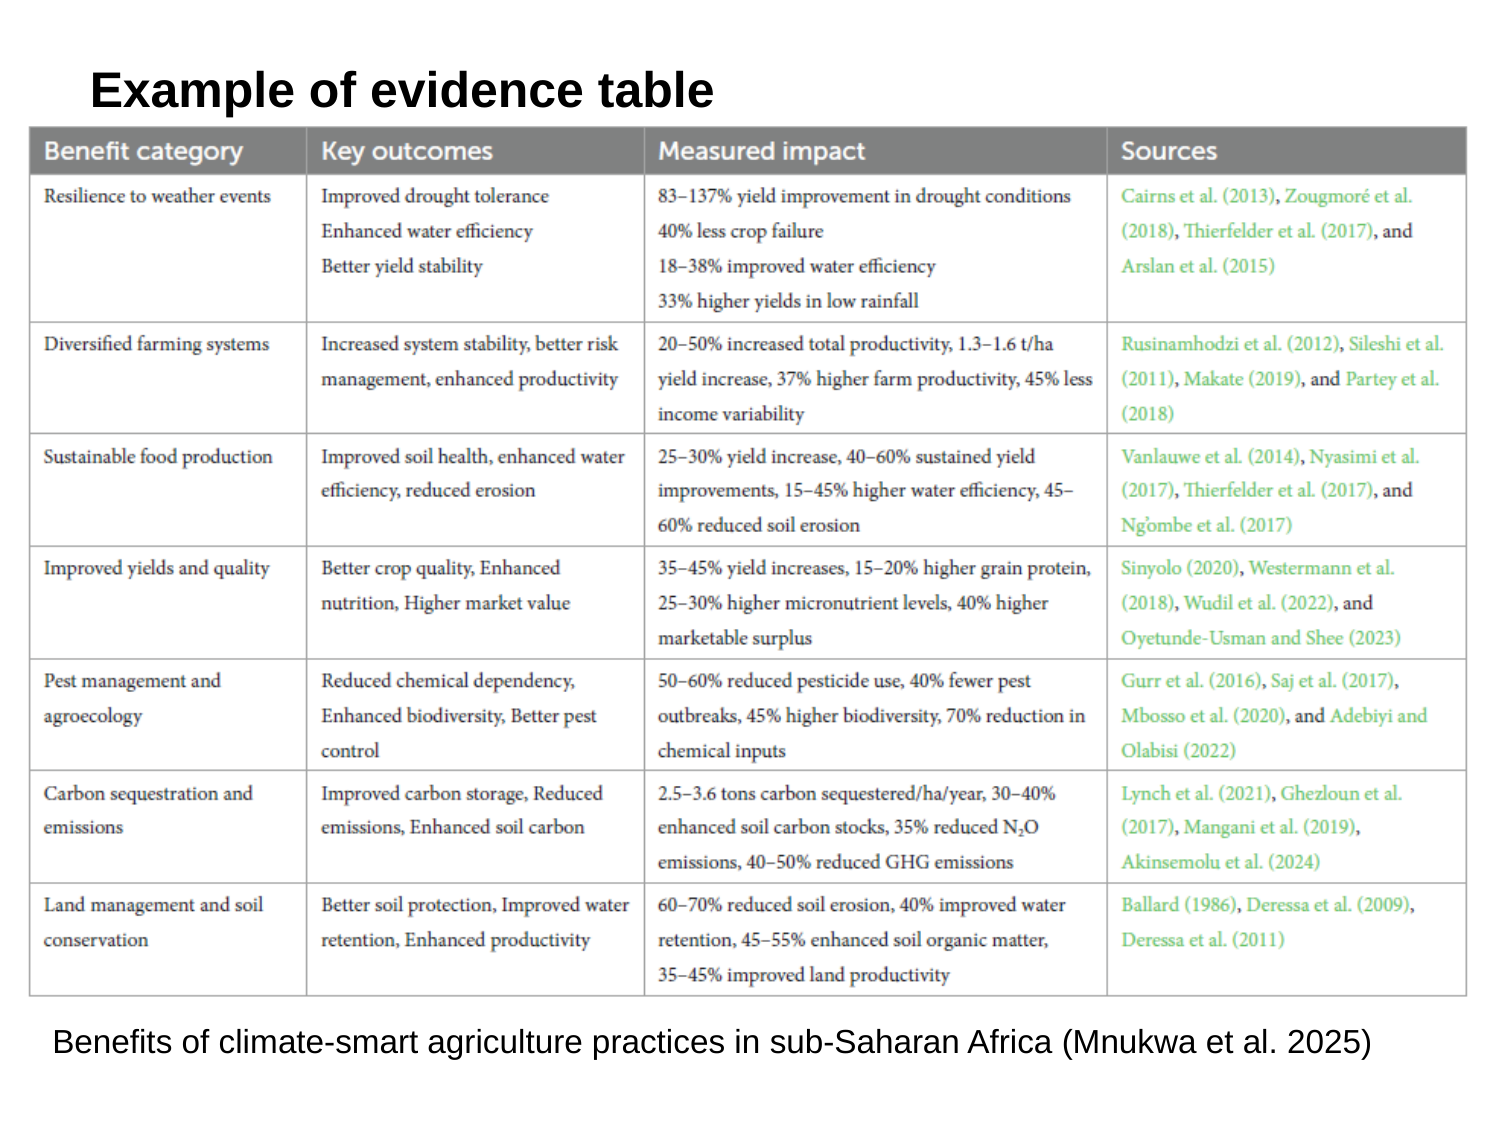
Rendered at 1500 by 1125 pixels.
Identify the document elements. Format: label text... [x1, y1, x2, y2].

text_box Benefits of climate-smart agriculture practices in sub-Saharan Africa (Mnukwa et al. 2025) [37, 1013, 1478, 1068]
picture [19, 125, 1479, 1006]
text_box Example of evidence table [75, 49, 1163, 125]
